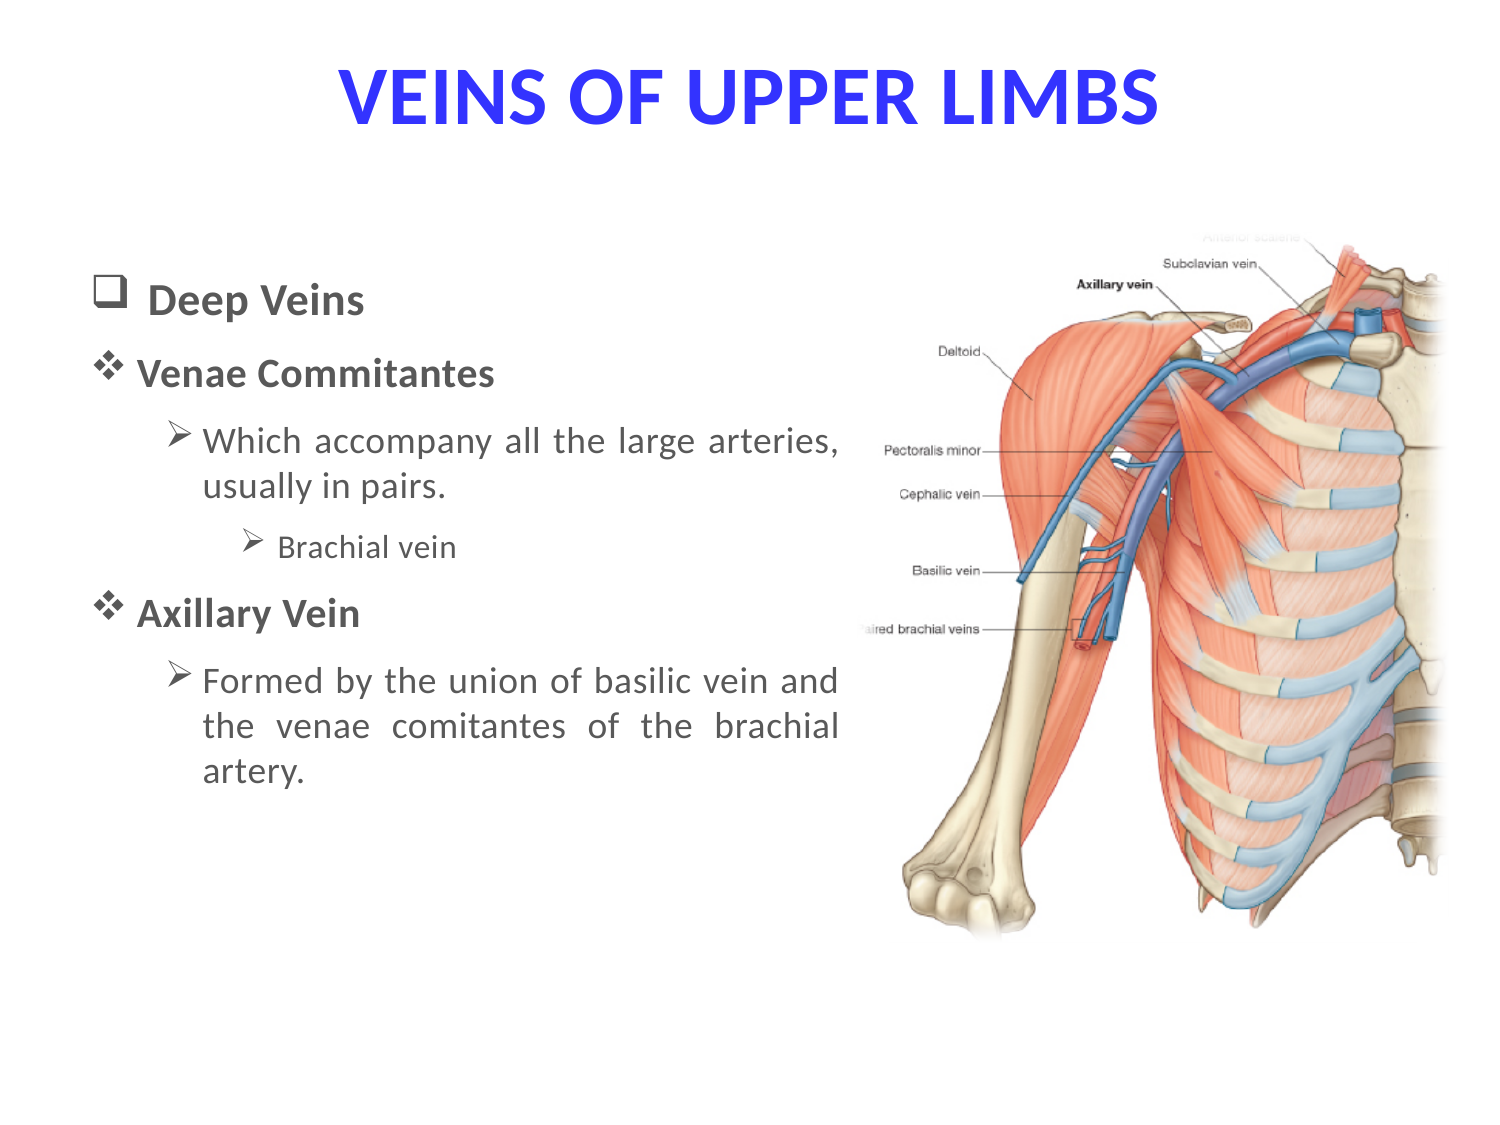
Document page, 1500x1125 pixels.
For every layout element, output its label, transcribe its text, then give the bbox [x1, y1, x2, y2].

list Deep Veins Venae Commitantes Which accompany all the large arteries, usually in pairs. Brachial vein Axillary Vein Formed by the union of basilic vein and the venae comitantes of the brachial artery. [0, 262, 850, 858]
picture [855, 231, 1449, 943]
title Veins of Upper Limbs [99, 45, 1400, 149]
